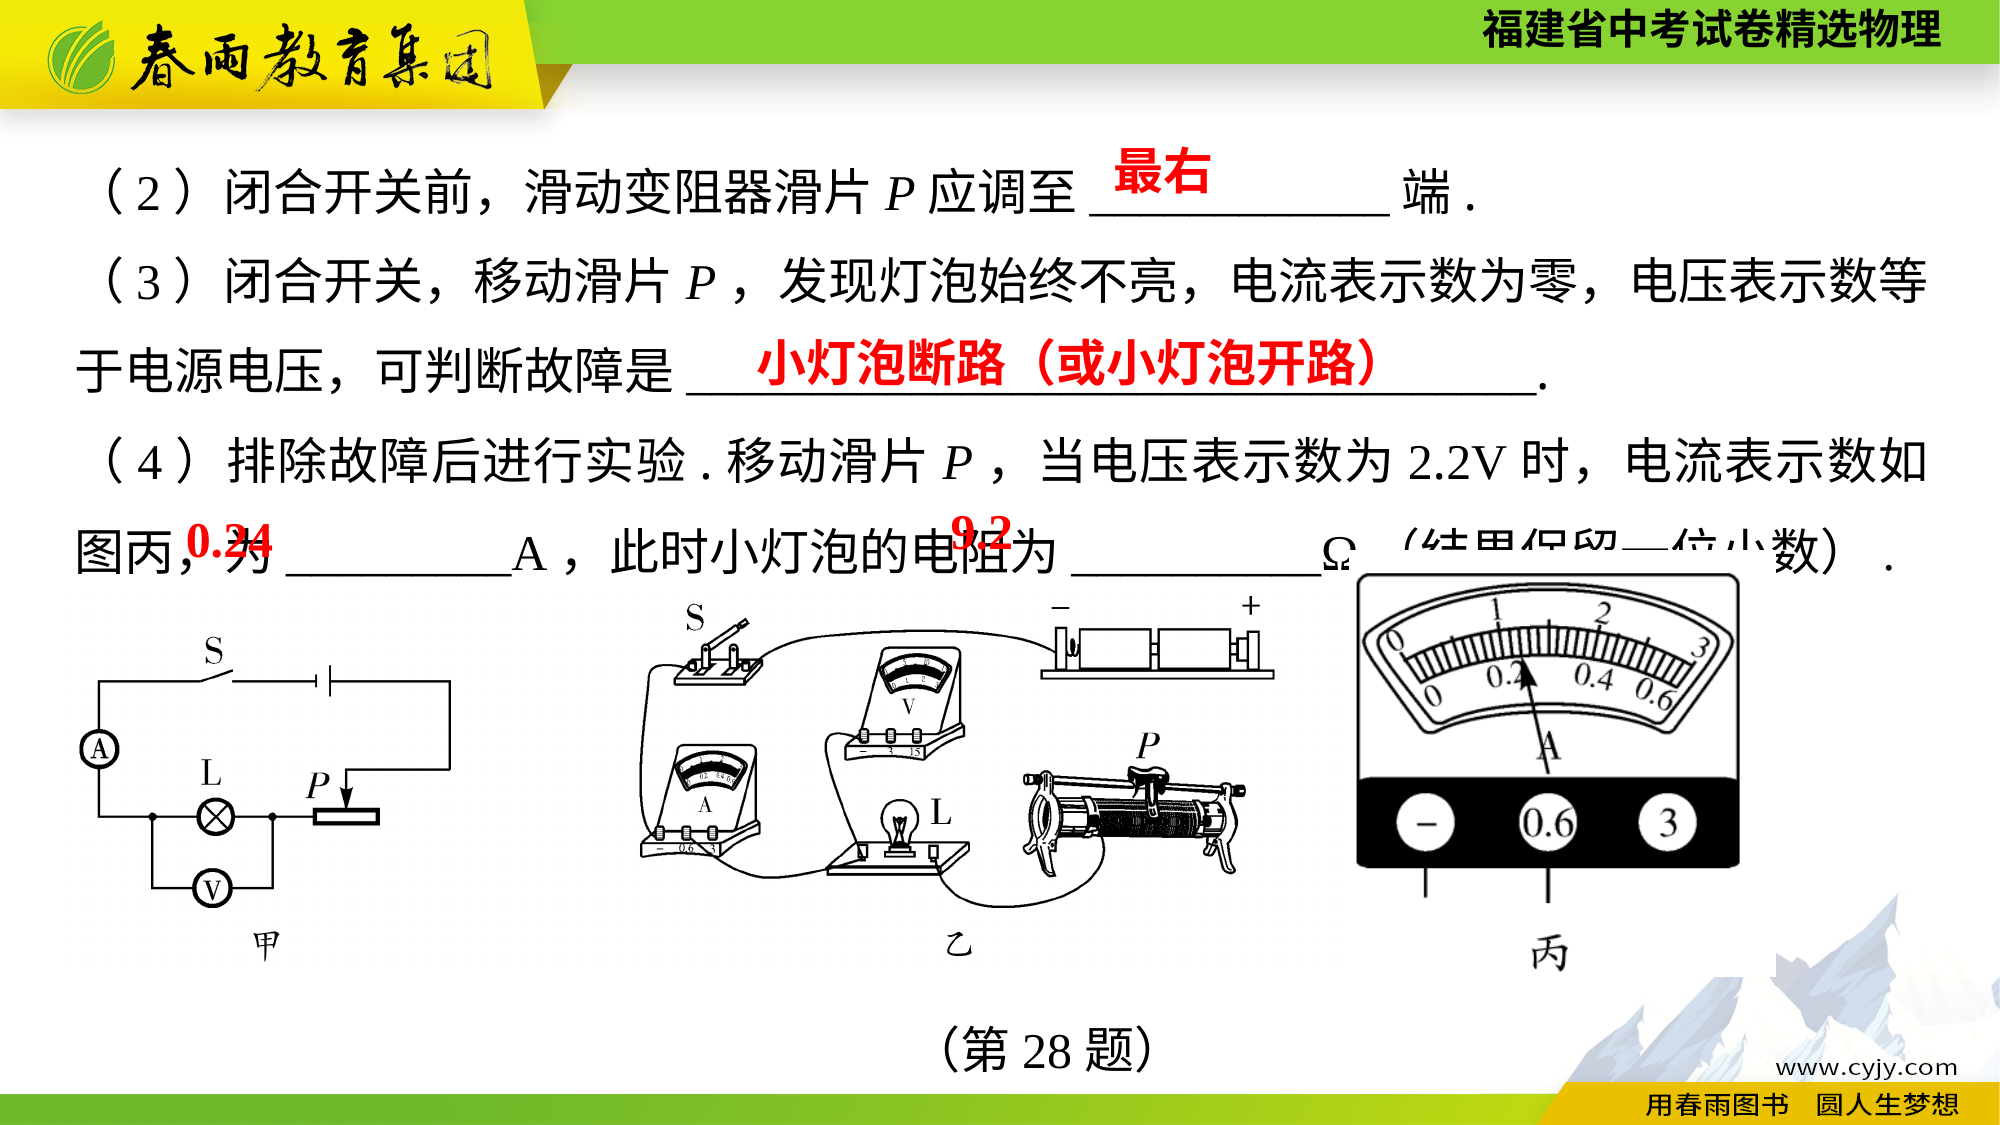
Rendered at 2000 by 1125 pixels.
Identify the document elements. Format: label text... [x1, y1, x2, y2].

list （2）闭合开关前，滑动变阻器滑片P应调至____________端. （3）闭合开关，移动滑片P，发现灯泡始终不亮，电流表示数为零，电压表示数等于电源电压，可判断故障是__________________________________. （4）排除故障后进行实验.移动滑片P，当电压表示数为2.2V时，电流表示数如图丙，为_________A，此时小灯泡的电阻为__________Ω（结果保留一位小数）. [59, 122, 1944, 592]
text_box 小灯泡断路（或小灯泡开路） [691, 293, 1472, 399]
text_box 最右 [1048, 132, 1279, 208]
picture [0, 0, 2000, 1125]
text_box 9.2 [935, 492, 1090, 567]
text_box 0.24 [109, 500, 289, 576]
text_box （第28题） [895, 981, 1199, 1086]
